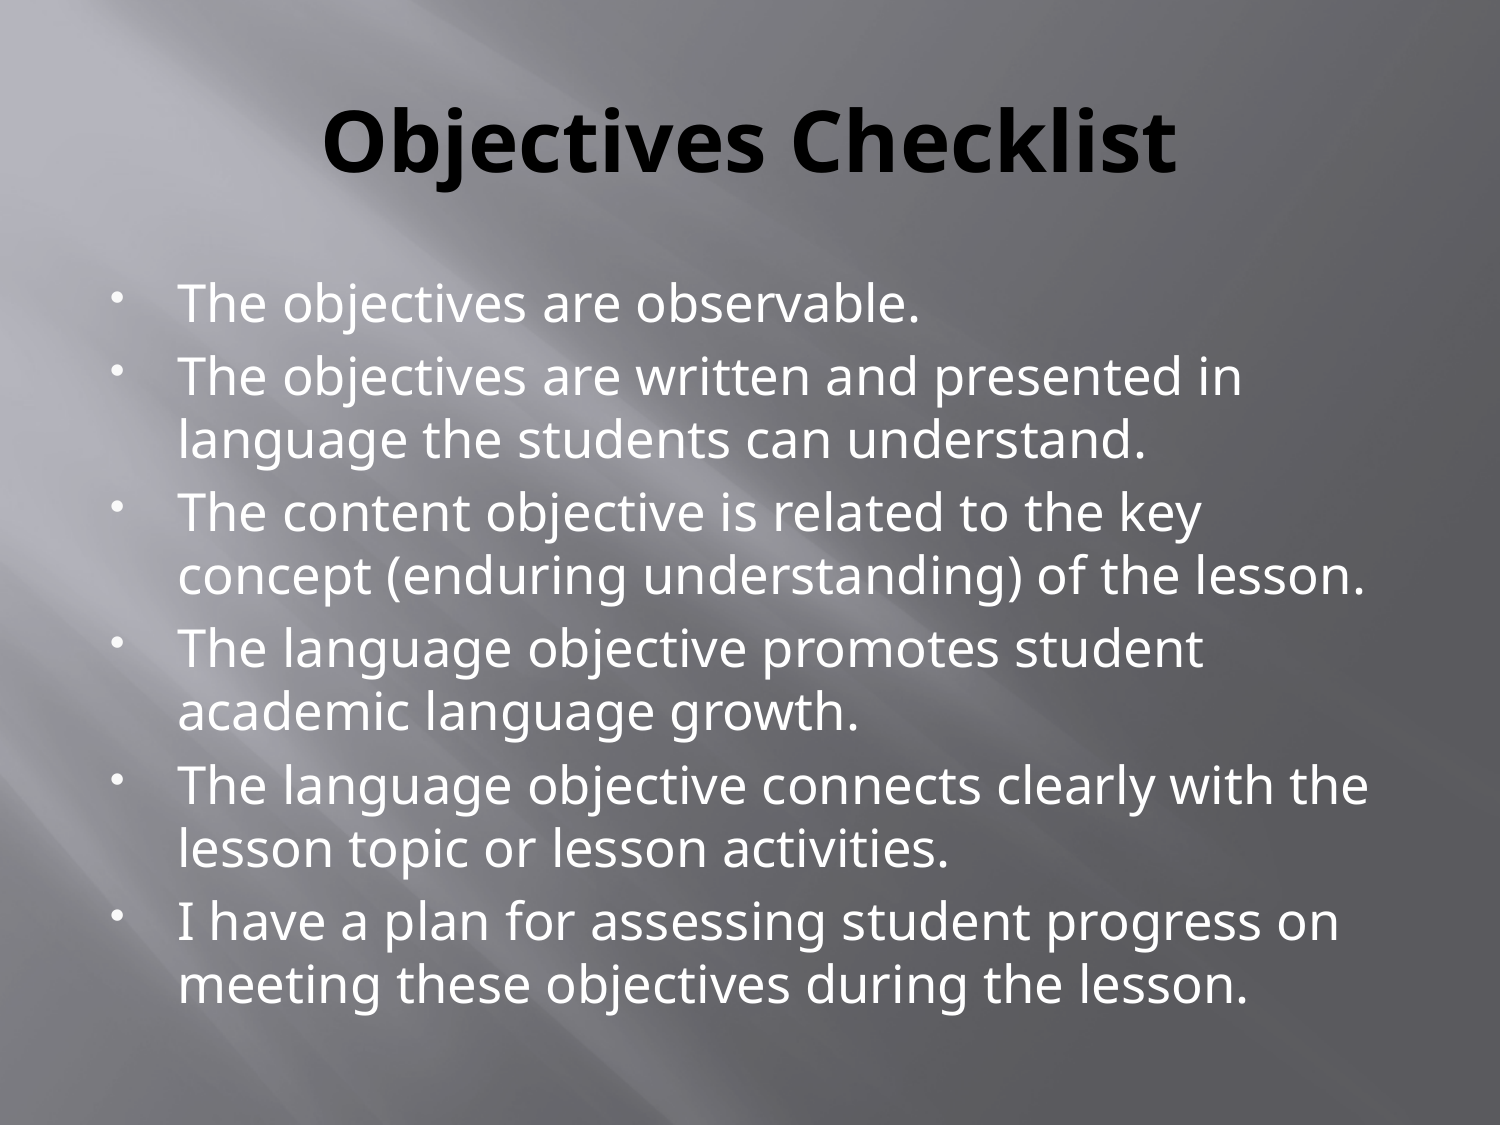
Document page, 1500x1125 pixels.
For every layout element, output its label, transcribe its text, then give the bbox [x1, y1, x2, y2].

title Objectives Checklist [75, 45, 1425, 233]
list The objectives are observable. The objectives are written and presented in language the students can understand. The content objective is related to the key concept (enduring understanding) of the lesson. The language objective promotes student academic language growth. The language objective connects clearly with the lesson topic or lesson activities. I have a plan for assessing student progress on meeting these objectives during the lesson. [75, 262, 1425, 1035]
